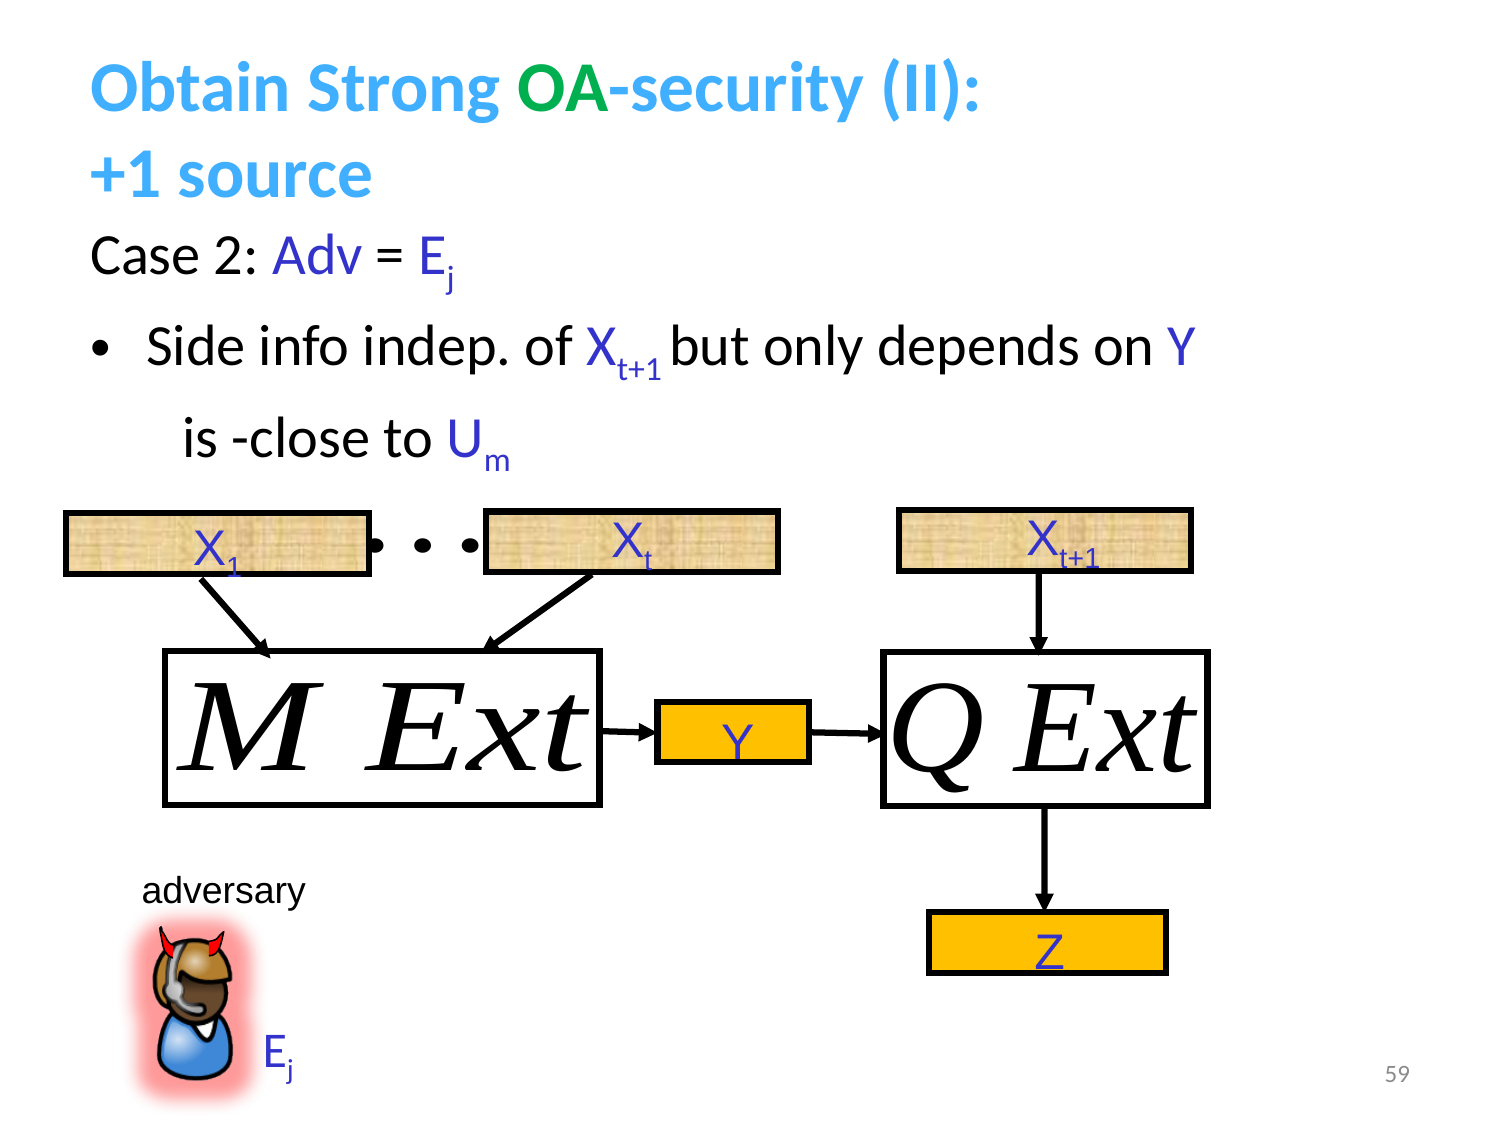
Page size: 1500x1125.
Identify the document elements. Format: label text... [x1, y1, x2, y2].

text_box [657, 701, 810, 778]
text_box [1038, 808, 1051, 910]
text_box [485, 499, 779, 577]
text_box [65, 512, 370, 659]
title Obtain Strong OA-security (II): +1 source [75, 32, 1425, 220]
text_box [898, 498, 1191, 575]
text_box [123, 858, 323, 1086]
text_box [1032, 584, 1045, 656]
text_box [814, 727, 887, 740]
text_box X1 [178, 507, 258, 511]
slide_number 59 [1074, 1042, 1425, 1103]
text_box [480, 584, 579, 655]
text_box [928, 912, 1166, 989]
text_box [599, 726, 652, 739]
